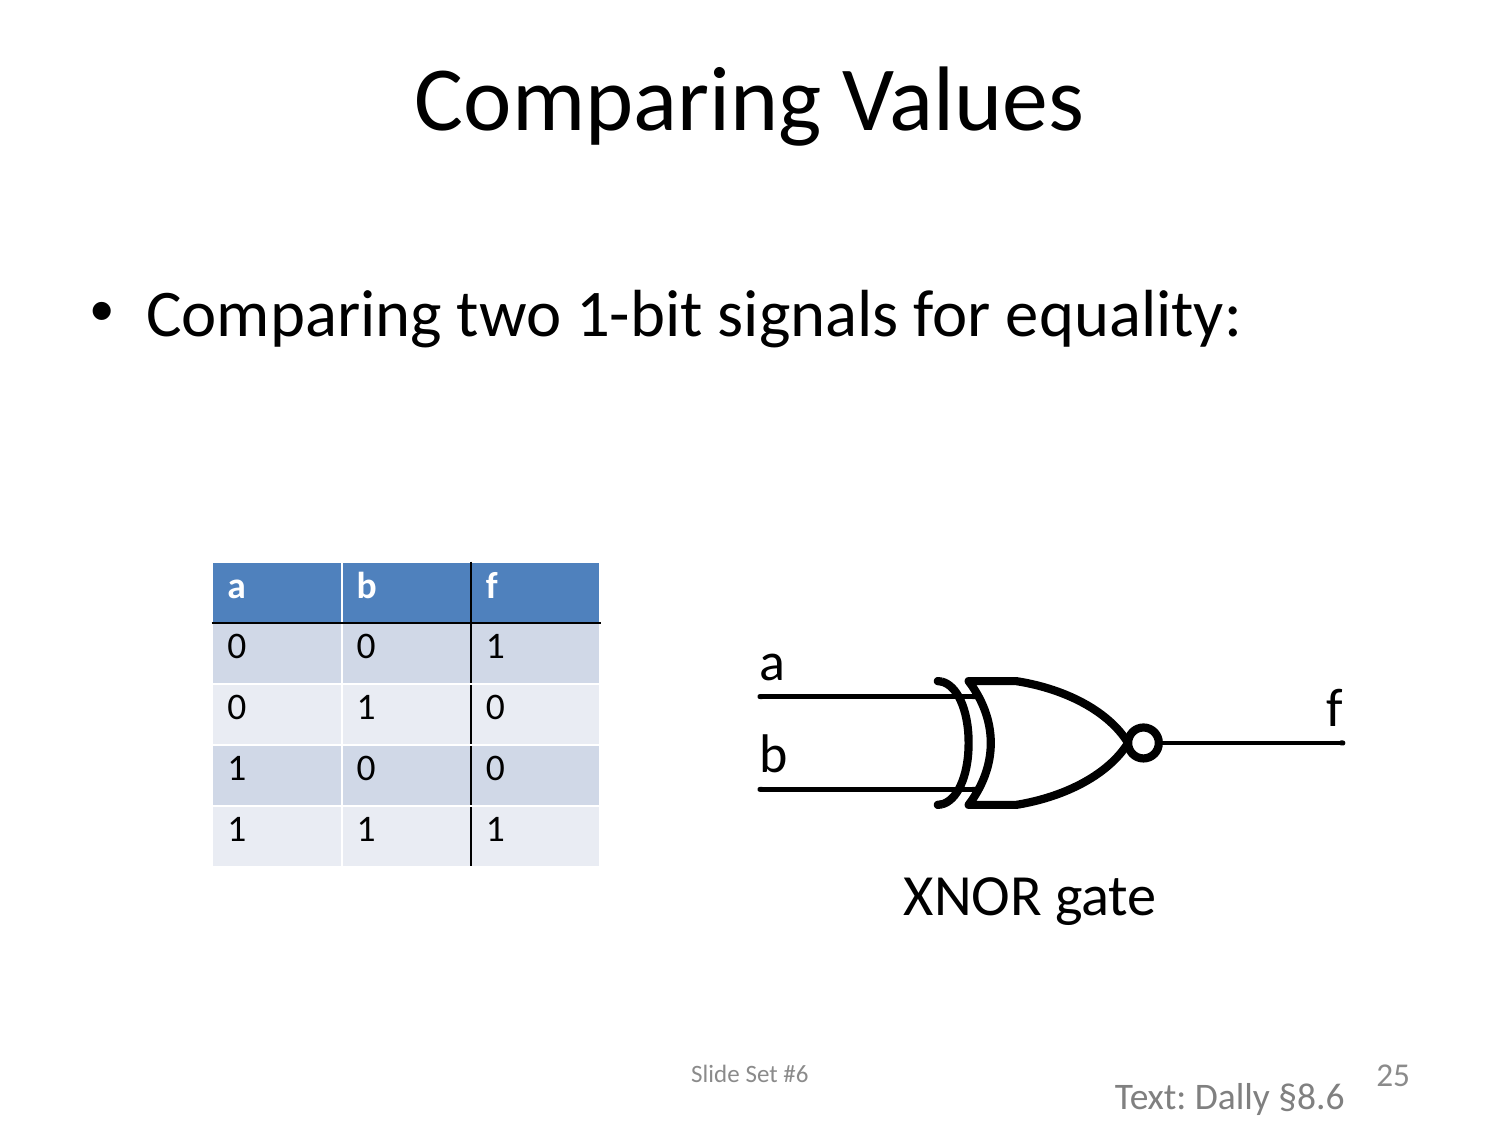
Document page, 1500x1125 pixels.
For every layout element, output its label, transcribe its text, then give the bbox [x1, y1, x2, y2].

title Comparing Values [75, 0, 1425, 188]
table_cell 1 [213, 807, 341, 866]
table_cell 0 [343, 624, 470, 683]
table_cell 1 [213, 746, 341, 805]
table_cell 1 [343, 685, 470, 744]
table_cell 0 [472, 746, 599, 805]
table_cell 1 [472, 624, 599, 683]
slide_number 25 [1074, 1042, 1425, 1103]
table_cell 0 [213, 685, 341, 744]
table_cell 0 [472, 685, 599, 744]
table_cell 1 [472, 807, 599, 866]
text_box XNOR gate [889, 849, 1172, 935]
footer Slide Set #6 [512, 1042, 988, 1103]
table_cell 1 [343, 807, 470, 866]
table_header f [472, 563, 599, 622]
list Comparing two 1-bit signals for equality: [75, 262, 1425, 1005]
text_box Text: Dally §8.6 [1100, 1103, 1363, 1125]
picture [724, 605, 1376, 819]
table_cell 0 [343, 746, 470, 805]
table_header b [343, 563, 470, 622]
table_header a [213, 563, 341, 622]
table_cell 0 [213, 624, 341, 683]
